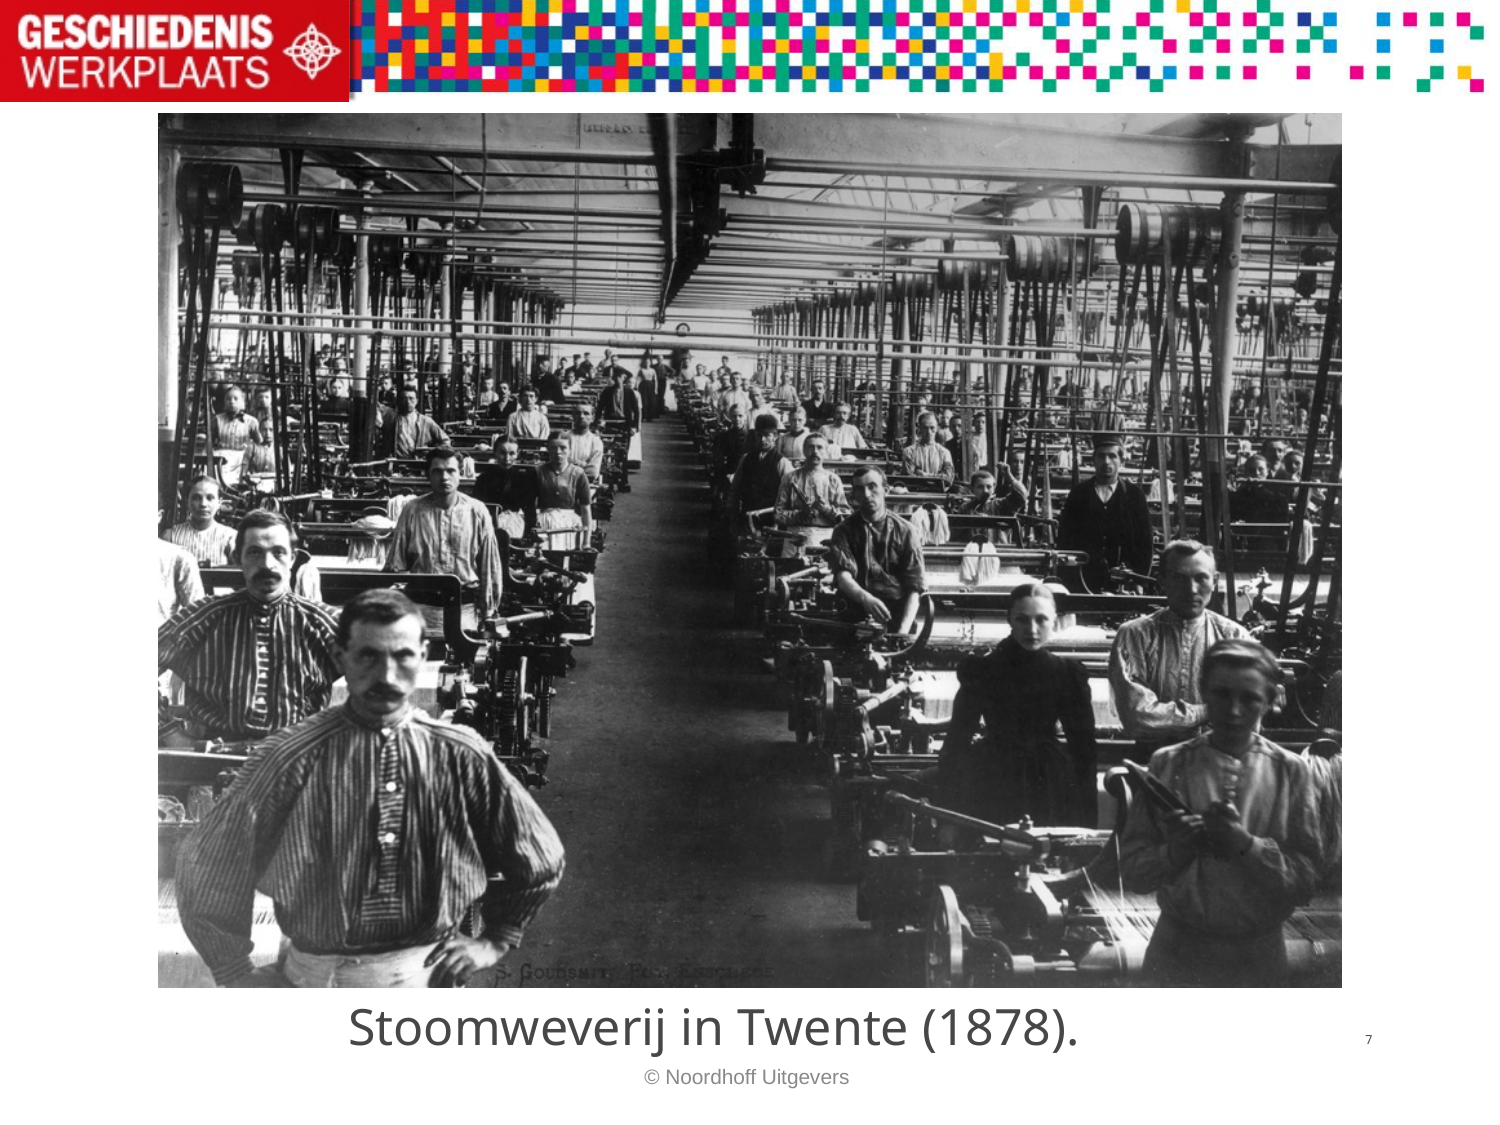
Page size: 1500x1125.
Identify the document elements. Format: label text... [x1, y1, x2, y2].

slide_number 7 [1325, 1025, 1388, 1063]
text_box Stoomweverij in Twente (1878). [348, 996, 1247, 1071]
picture [0, 0, 1500, 1125]
text_box © Noordhoff Uitgevers [512, 1045, 988, 1106]
